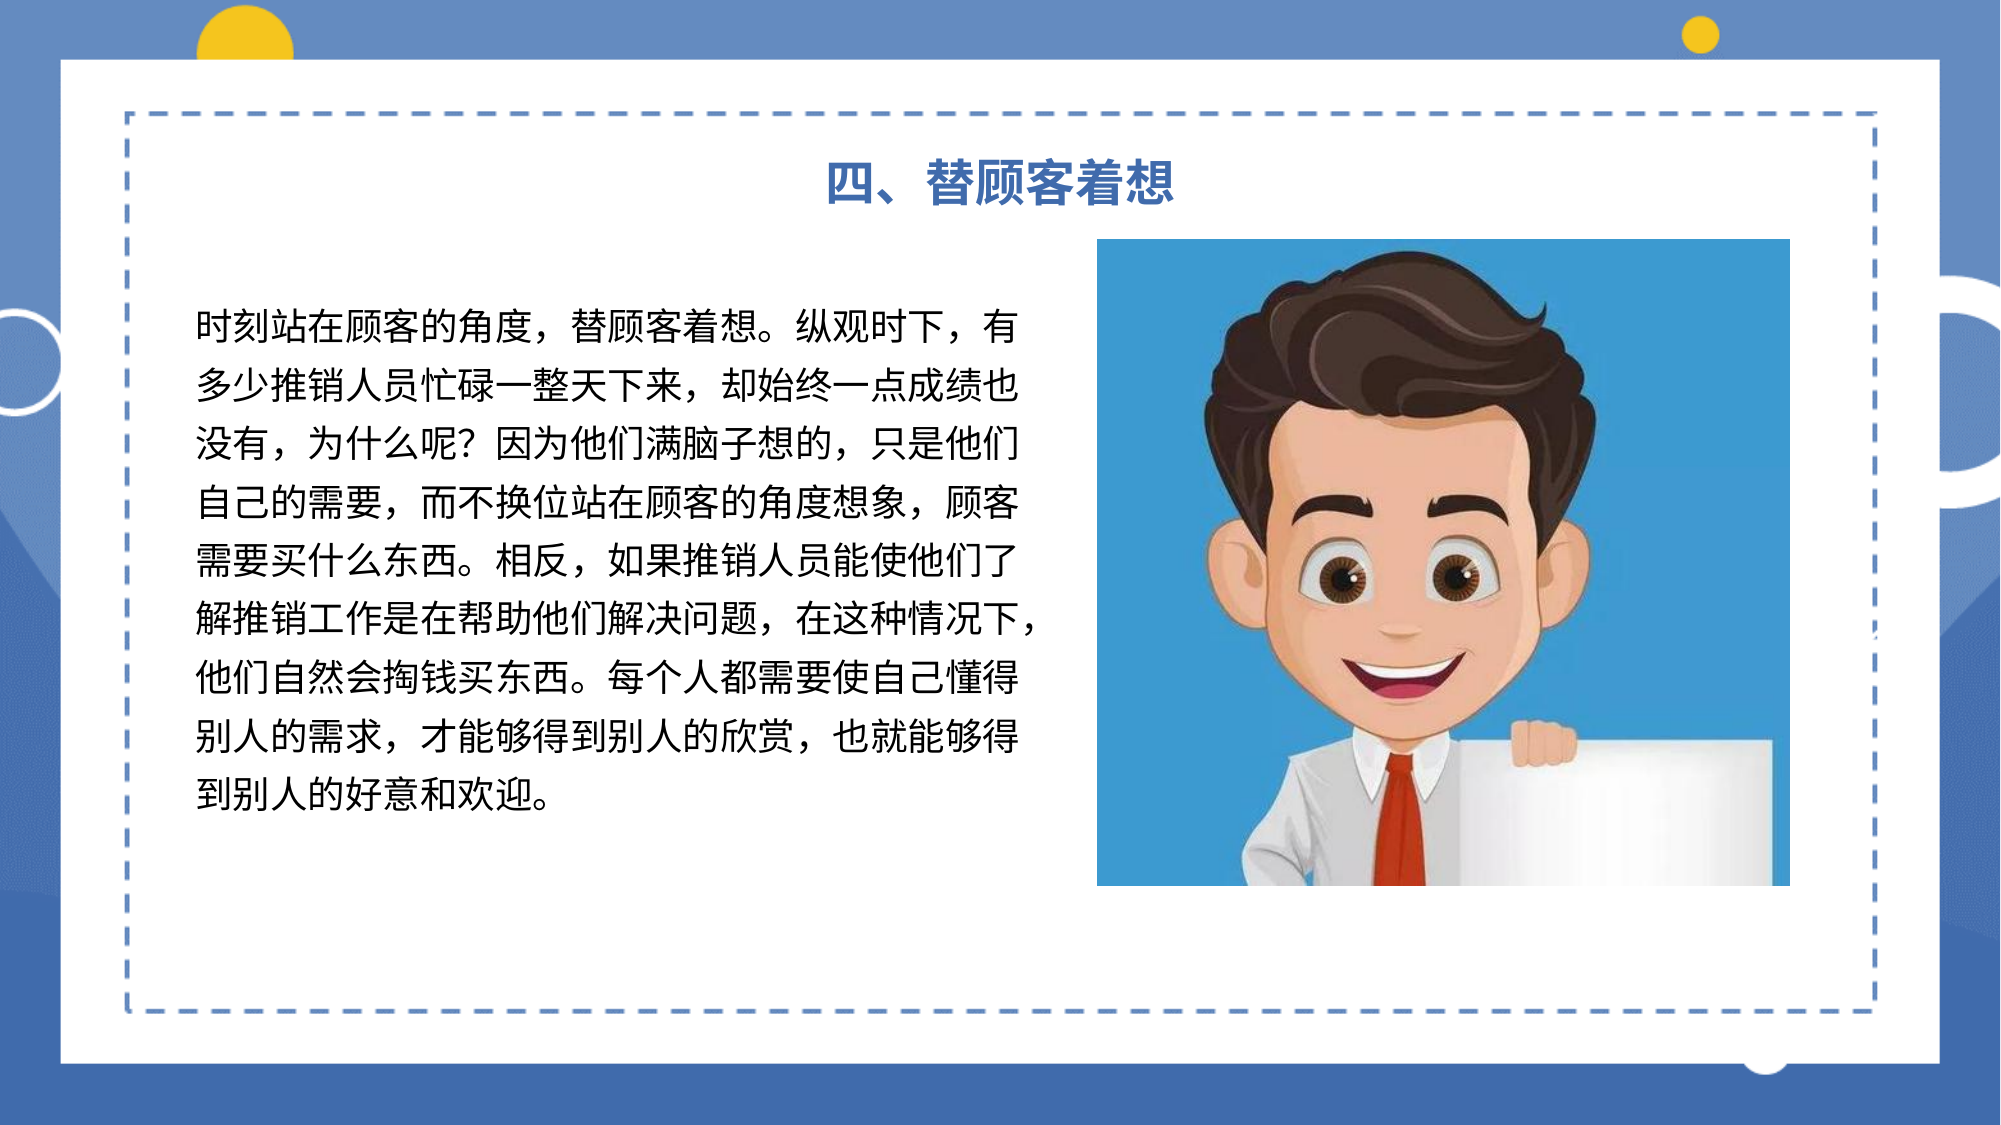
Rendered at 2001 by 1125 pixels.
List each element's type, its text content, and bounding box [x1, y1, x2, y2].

text_box 时刻站在顾客的角度，替顾客着想。纵观时下，有多少推销人员忙碌一整天下来，却始终一点成绩也没有，为什么呢？因为他们满脑子想的，只是他们自己的需要，而不换位站在顾客的角度想象，顾客需要买什么东西。相反，如果推销人员能使他们了解推销工作是在帮助他们解决问题，在这种情况下，他们自然会掏钱买东西。每个人都需要使自己懂得别人的需求，才能够得到别人的欣赏，也就能够得到别人的好意和欢迎。 [180, 282, 1058, 824]
picture [0, 0, 2001, 1125]
text_box 四、替顾客着想 [810, 144, 1190, 220]
